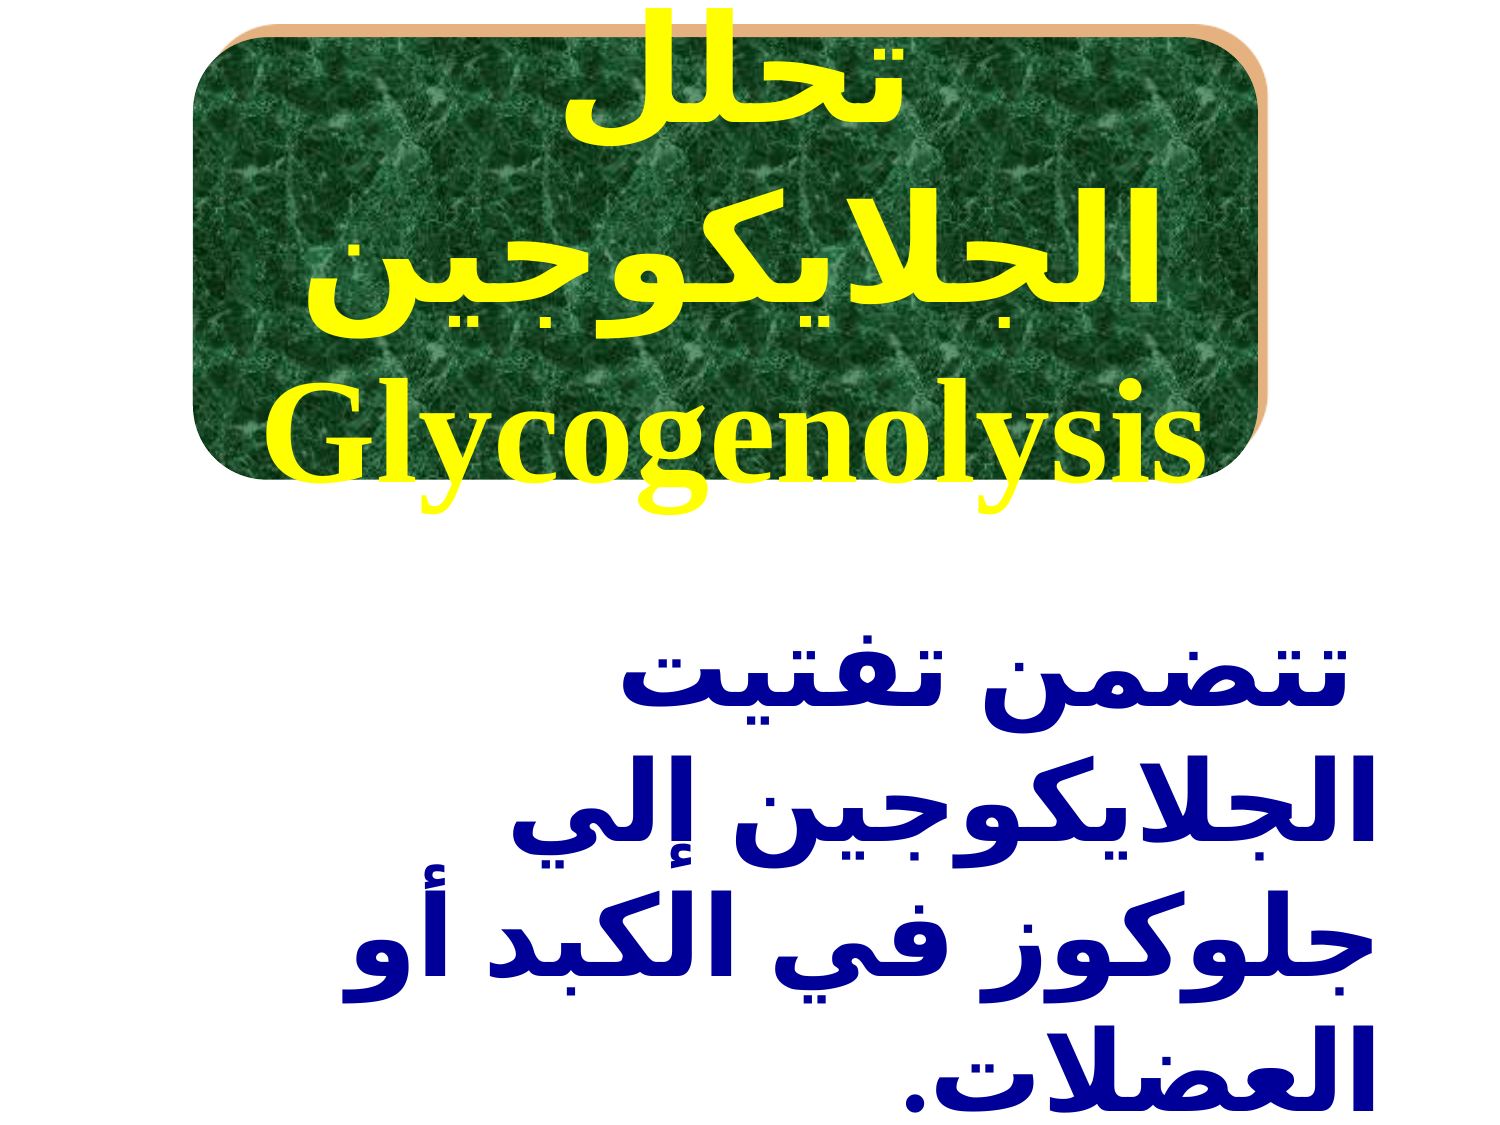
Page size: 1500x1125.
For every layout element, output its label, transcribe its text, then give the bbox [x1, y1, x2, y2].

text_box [147, 37, 1323, 480]
text_box تتضمن تفتيت الجلايكوجين إلي جلوكوز في الكبد أو العضلات. [100, 586, 1399, 1125]
